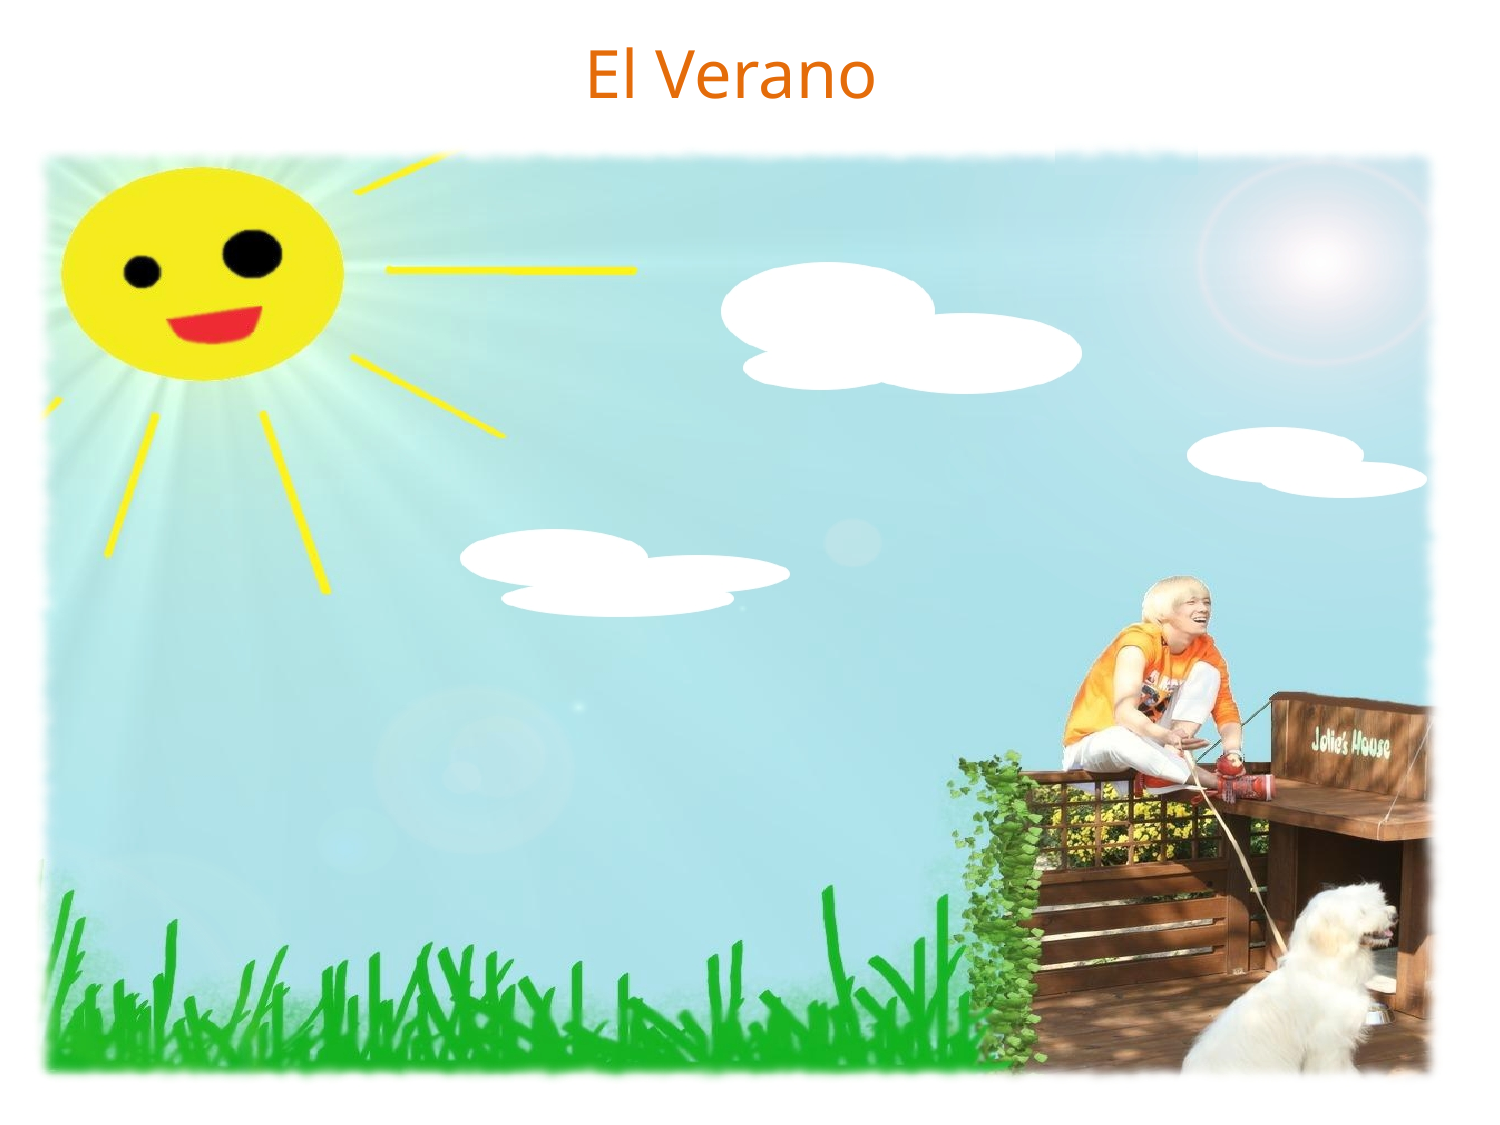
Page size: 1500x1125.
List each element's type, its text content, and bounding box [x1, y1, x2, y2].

text_box El Verano [75, 24, 1388, 120]
picture [24, 137, 1451, 1088]
